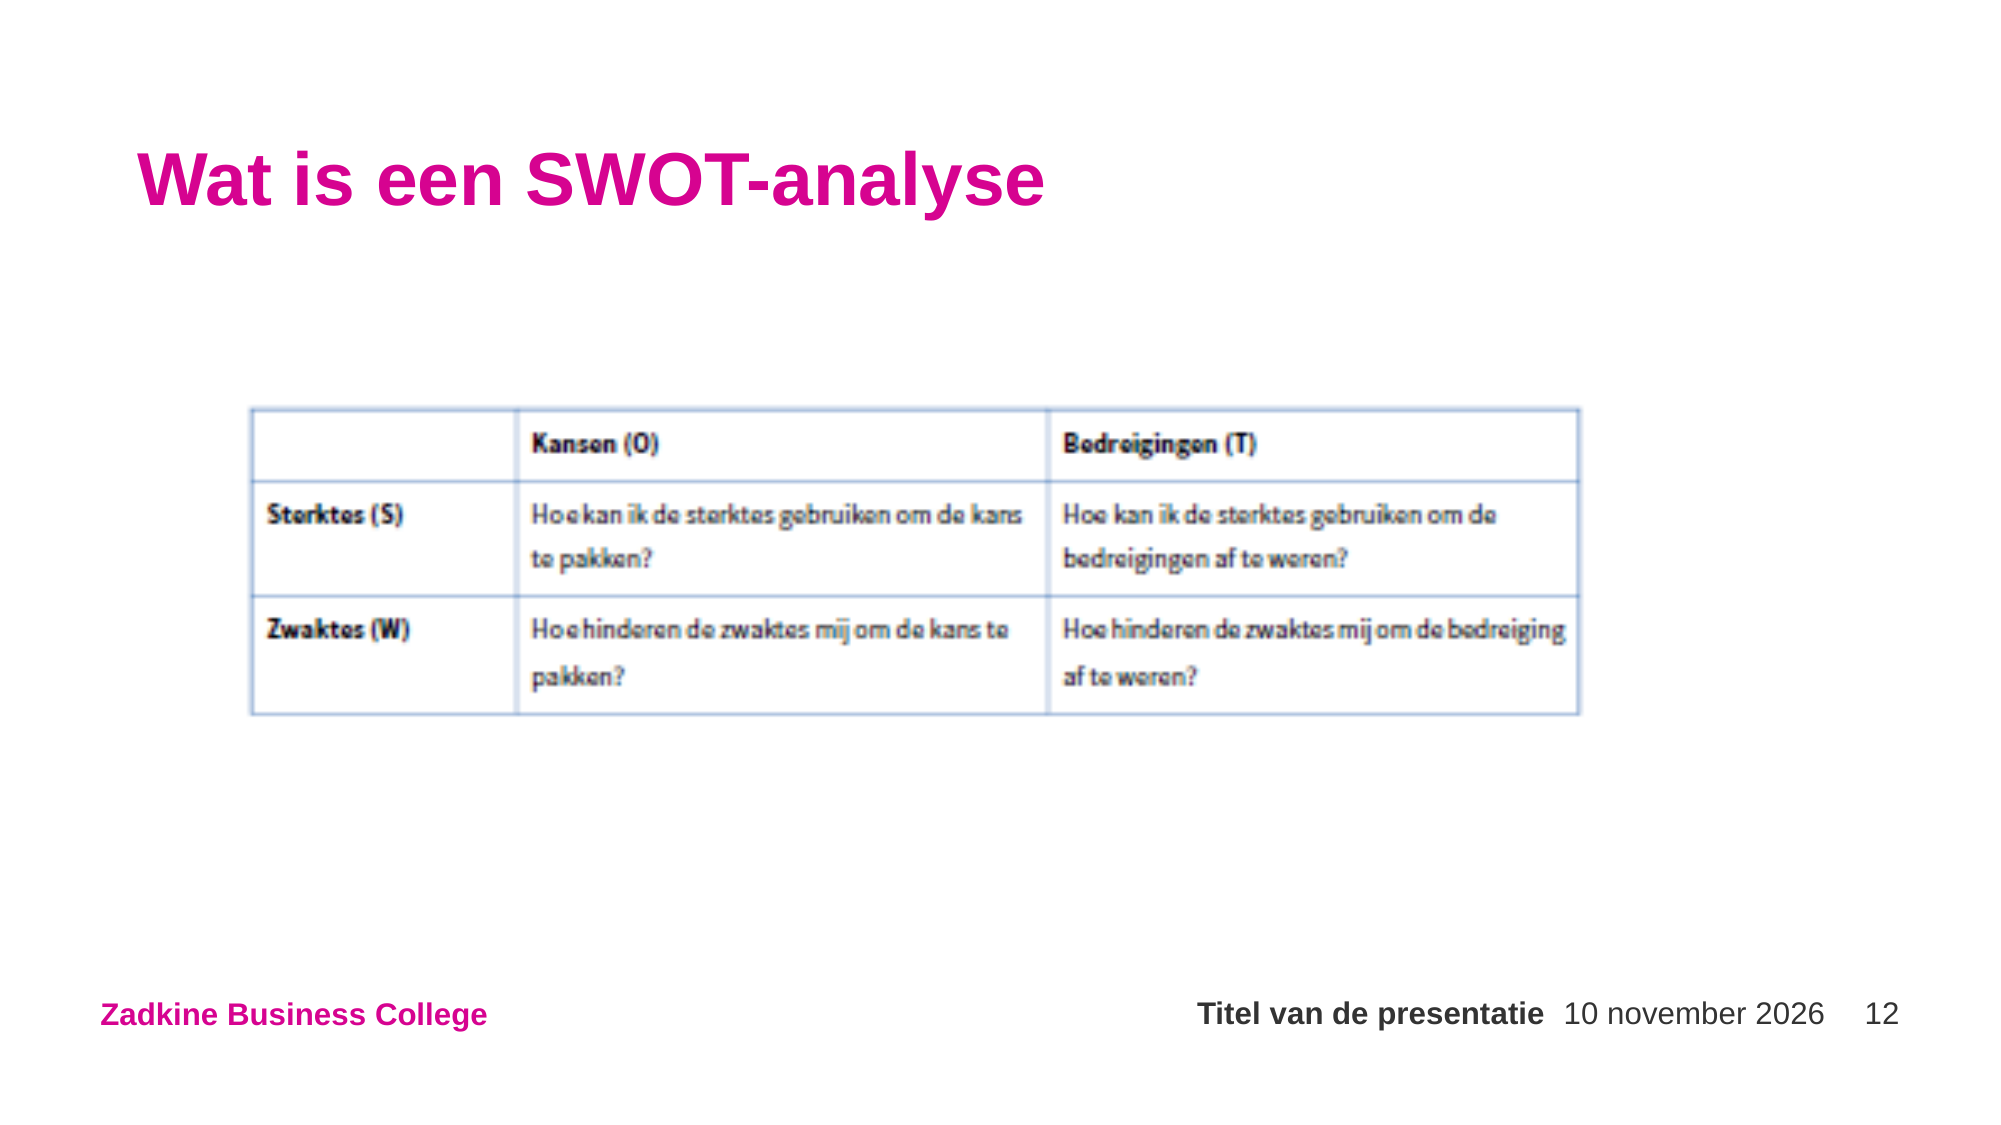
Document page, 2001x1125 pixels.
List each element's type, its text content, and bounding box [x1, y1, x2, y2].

picture [232, 400, 1601, 734]
slide_number 12 [1825, 993, 1900, 1033]
text_box Wat is een SWOT-analyse [137, 67, 1602, 285]
footer Titel van de presentatie [870, 993, 1546, 1033]
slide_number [1546, 993, 1825, 1033]
